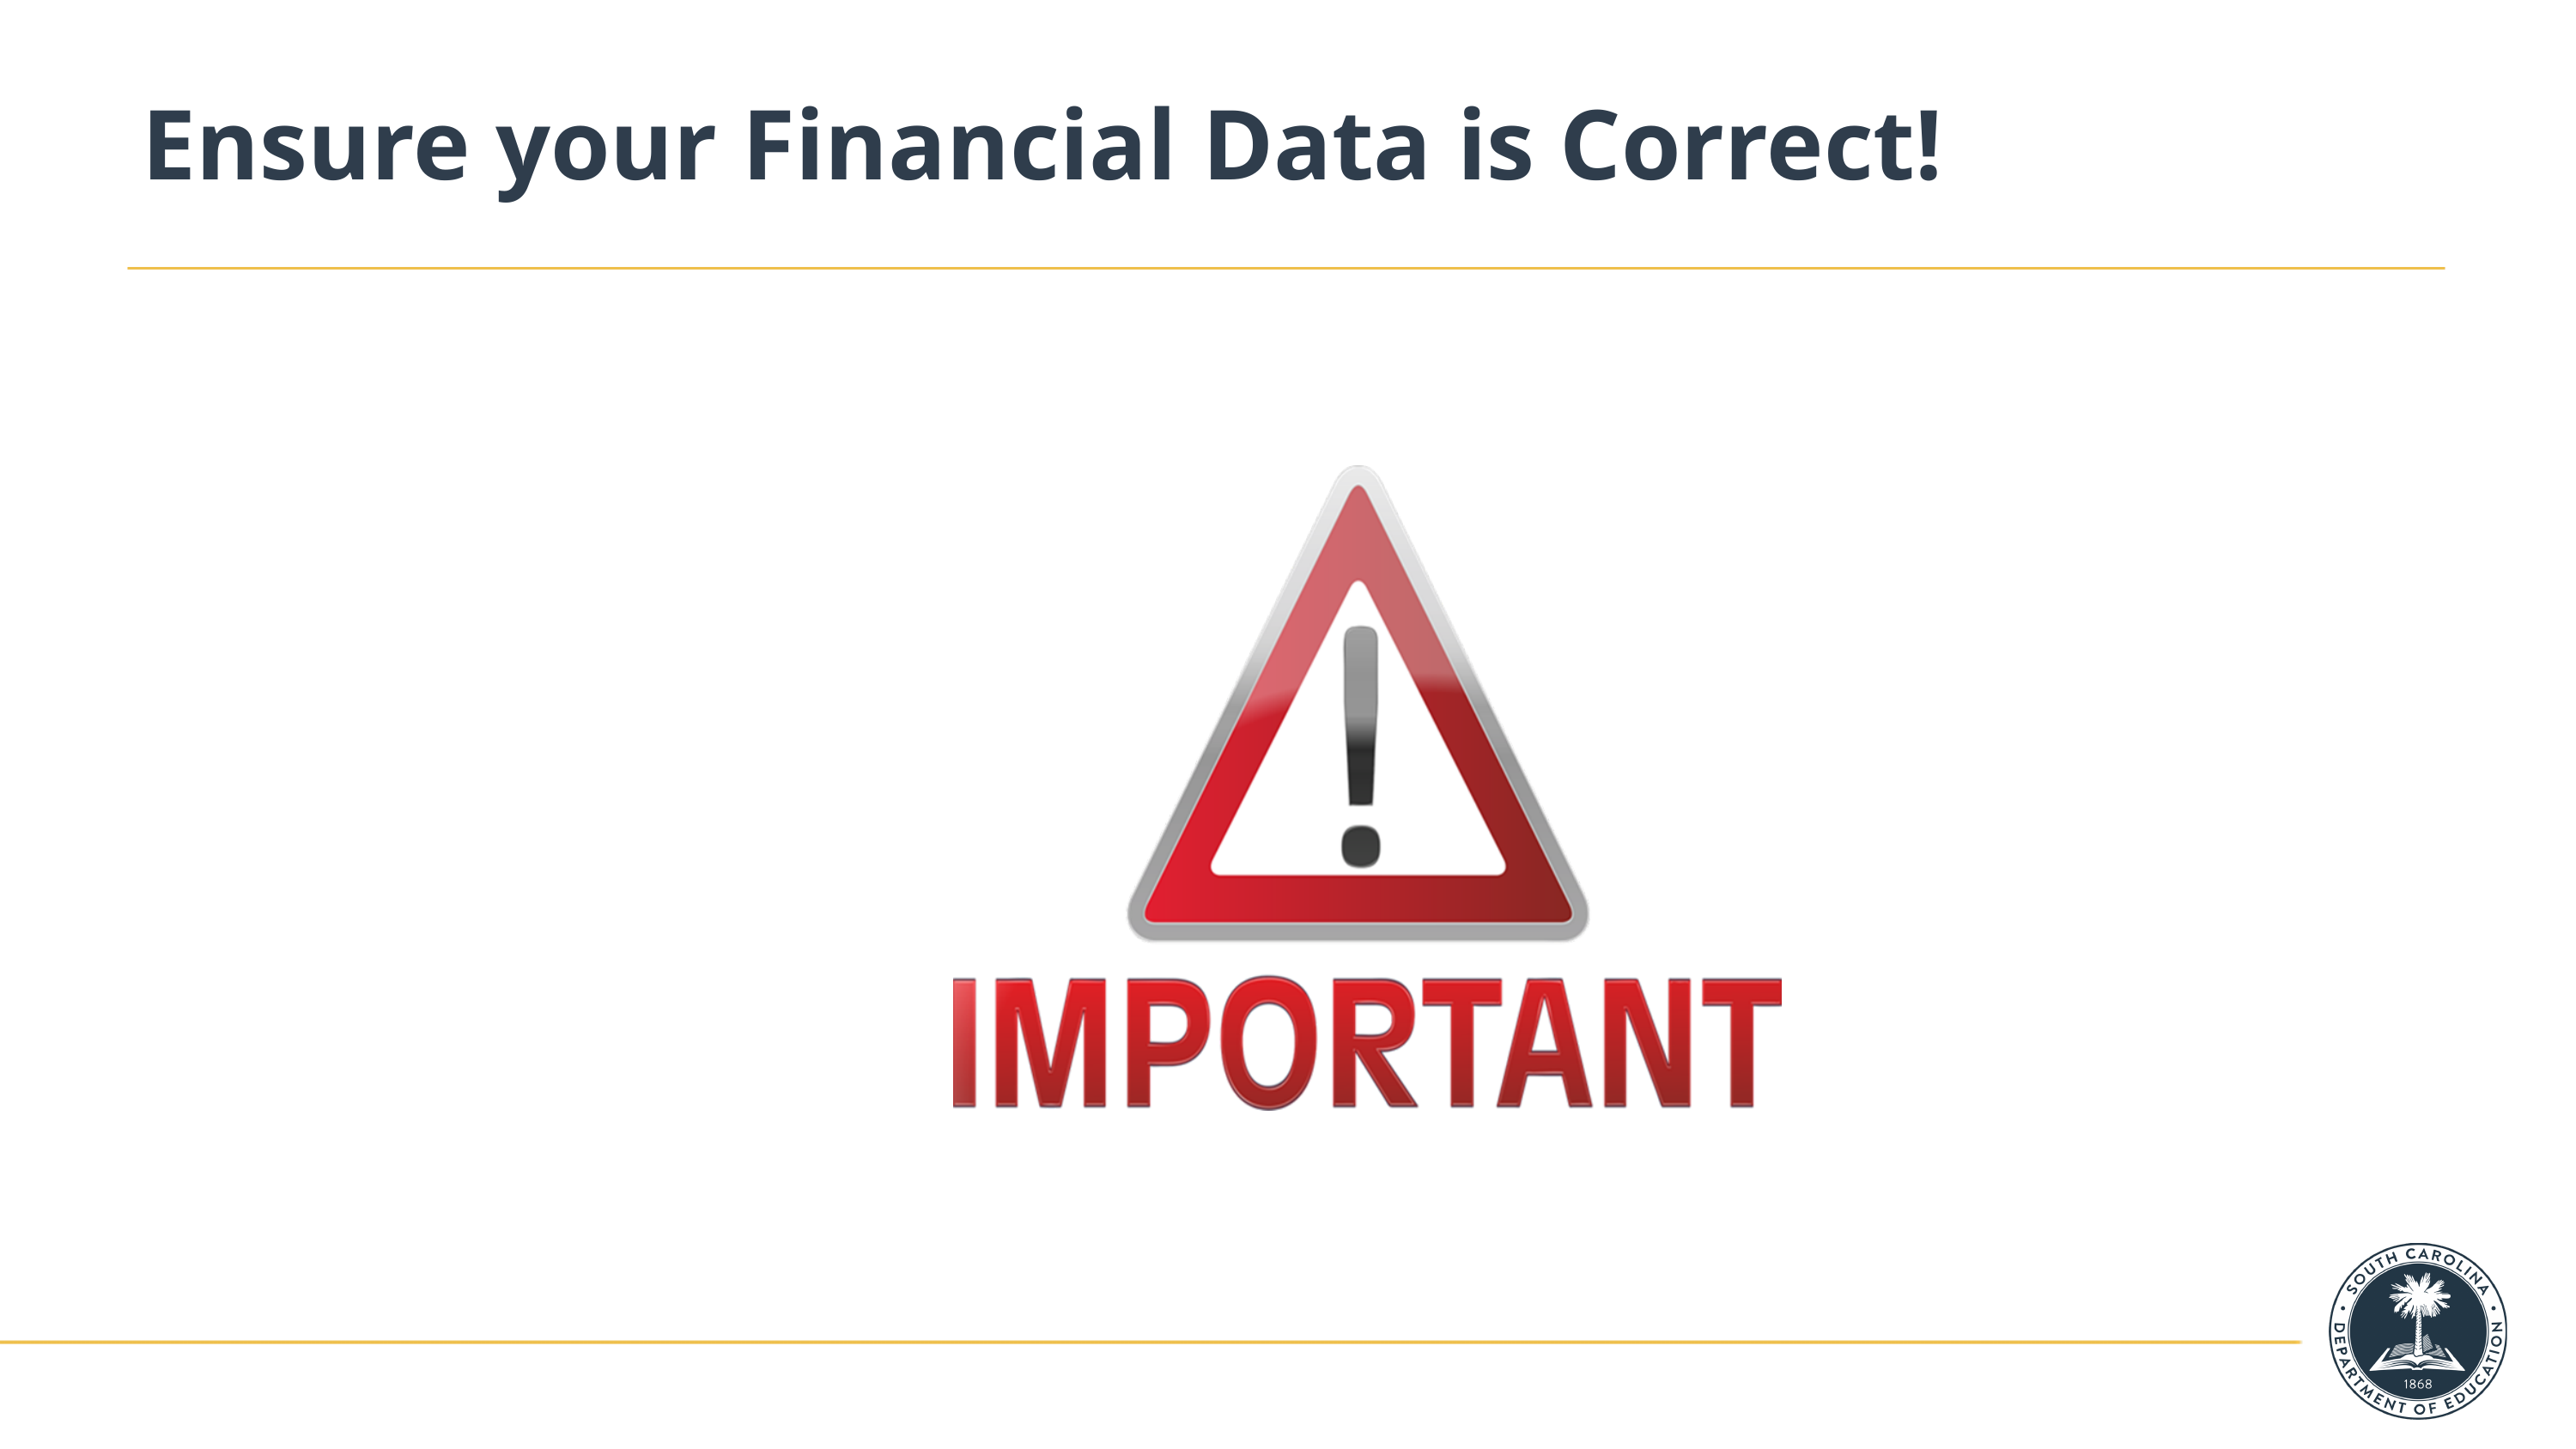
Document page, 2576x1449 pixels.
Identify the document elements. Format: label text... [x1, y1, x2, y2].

picture [2329, 1243, 2507, 1420]
title Ensure your Financial Data is Correct! [129, 76, 2447, 232]
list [952, 464, 1783, 1112]
